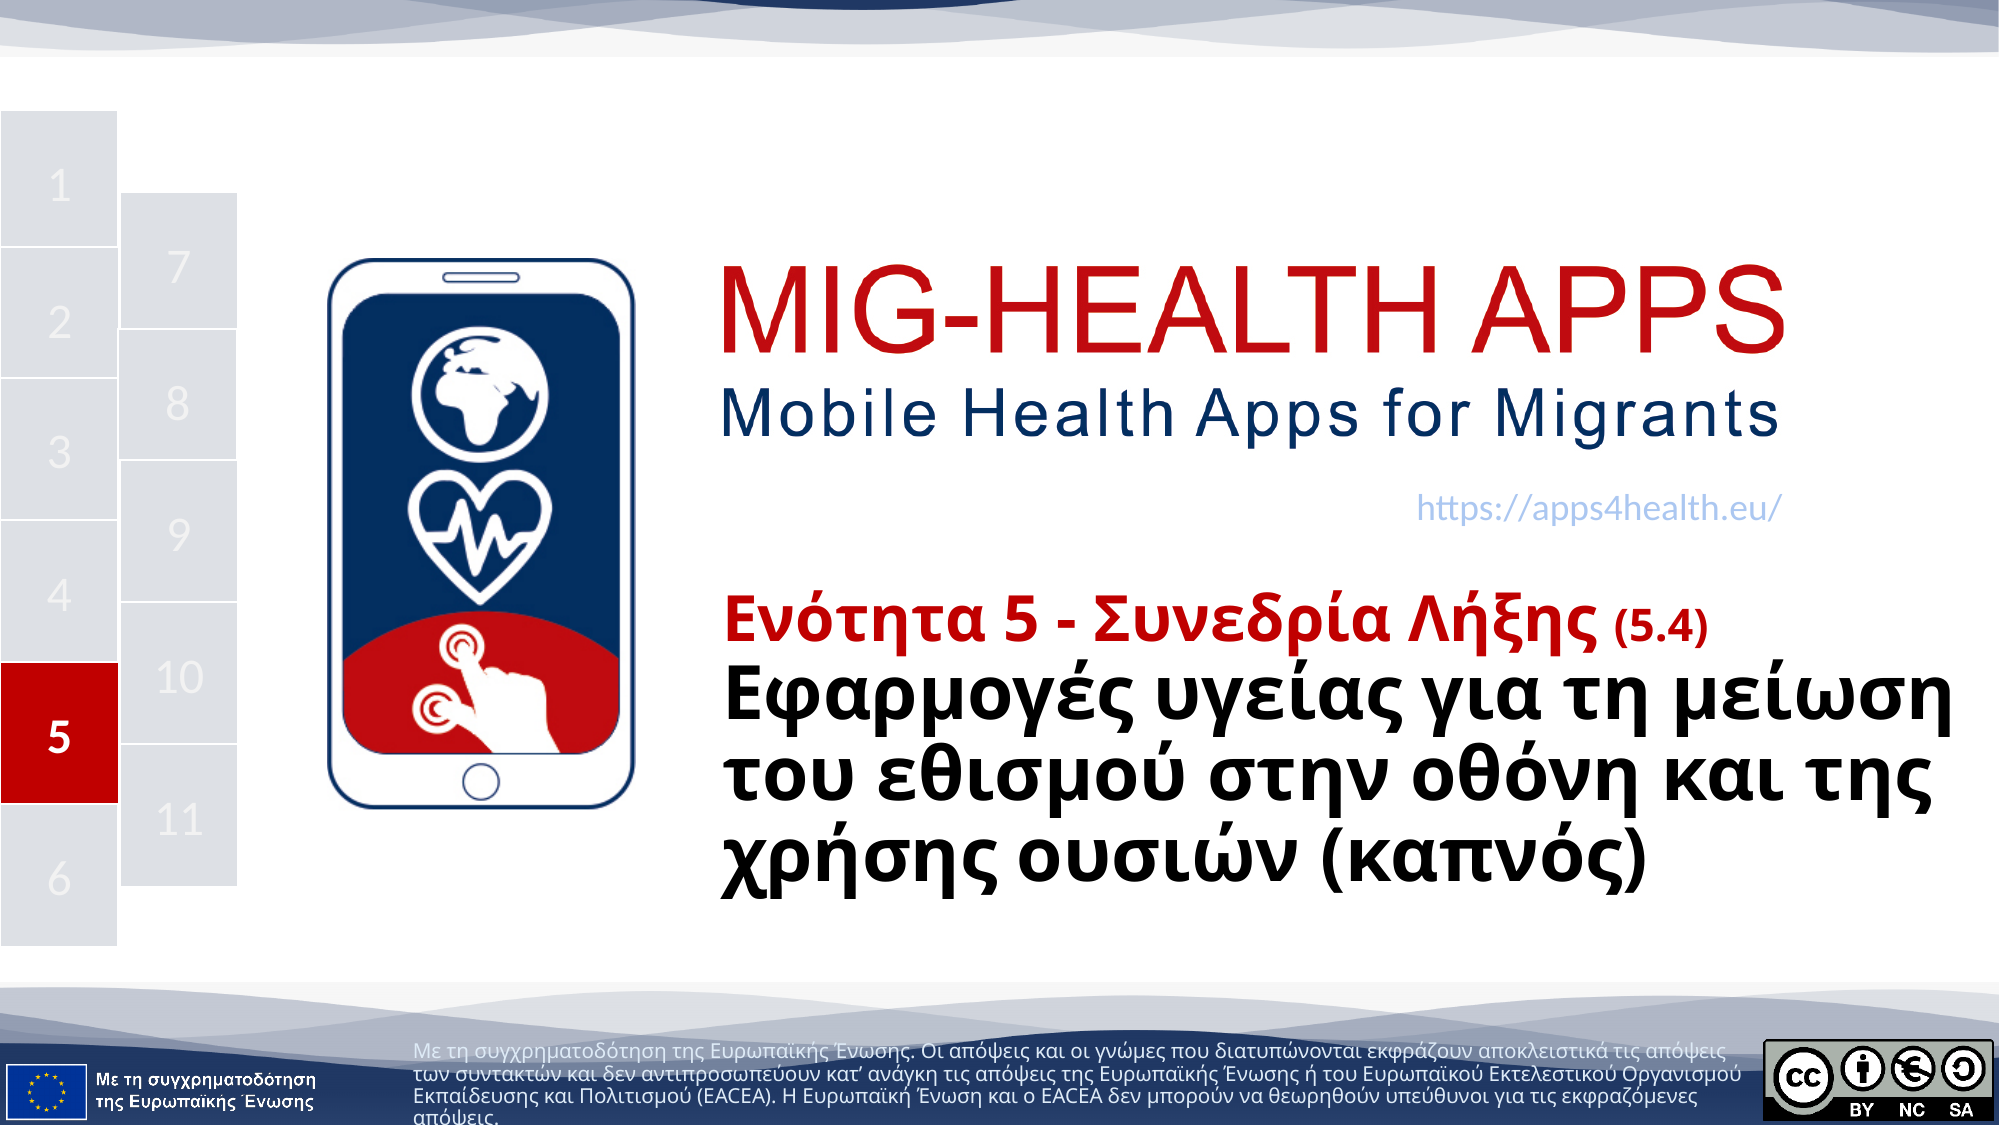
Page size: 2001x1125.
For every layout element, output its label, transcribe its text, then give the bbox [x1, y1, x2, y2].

text_box 6 [0, 803, 120, 948]
picture [0, 0, 1999, 57]
text_box 4 [0, 519, 119, 661]
picture [0, 982, 1999, 1125]
text_box 7 [119, 191, 239, 336]
text_box 10 [119, 601, 239, 743]
text_box Ενότητα 5 - Συνεδρία Λήξης (5.4) Εφαρμογές υγείας για τη μείωση του εθισμού στην οθόνη και της χρήσης ουσιών (καπνός) [707, 576, 1994, 908]
text_box 11 [119, 743, 239, 888]
text_box 9 [118, 459, 239, 603]
text_box 2 [0, 246, 119, 377]
text_box 5 [0, 661, 119, 803]
text_box 3 [0, 377, 118, 519]
text_box https://apps4health.eu/ [797, 475, 1798, 536]
picture [327, 258, 636, 811]
text_box 1 [0, 109, 119, 246]
text_box 8 [117, 328, 238, 473]
picture [706, 186, 1784, 528]
